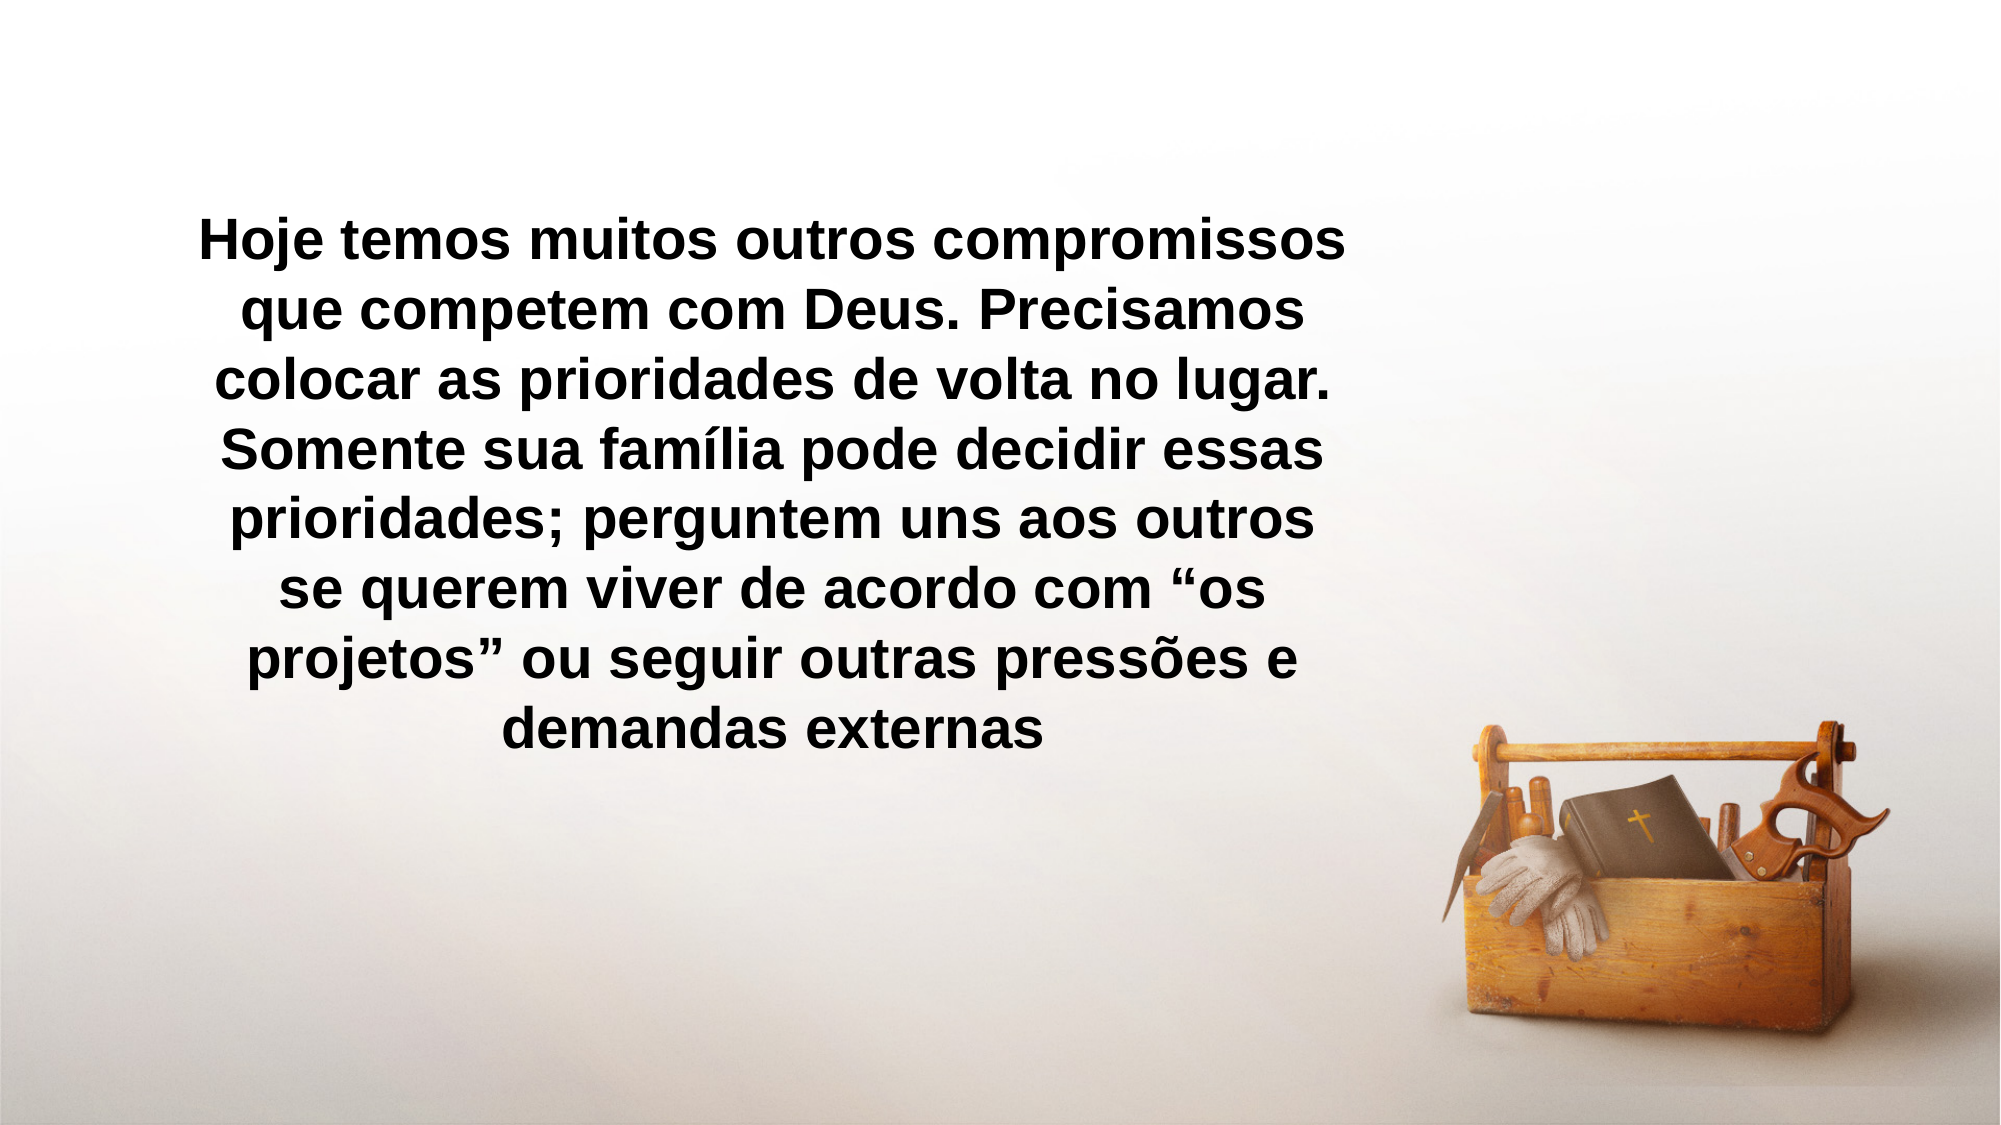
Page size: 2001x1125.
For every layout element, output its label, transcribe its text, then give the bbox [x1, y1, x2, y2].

text_box Hoje temos muitos outros compromissos que competem com Deus. Precisamos colocar as prioridades de volta no lugar. Somente sua família pode decidir essas prioridades; perguntem uns aos outros se querem viver de acordo com “os projetos” ou seguir outras pressões e demandas externas [174, 193, 1373, 768]
picture [0, 0, 2001, 1125]
